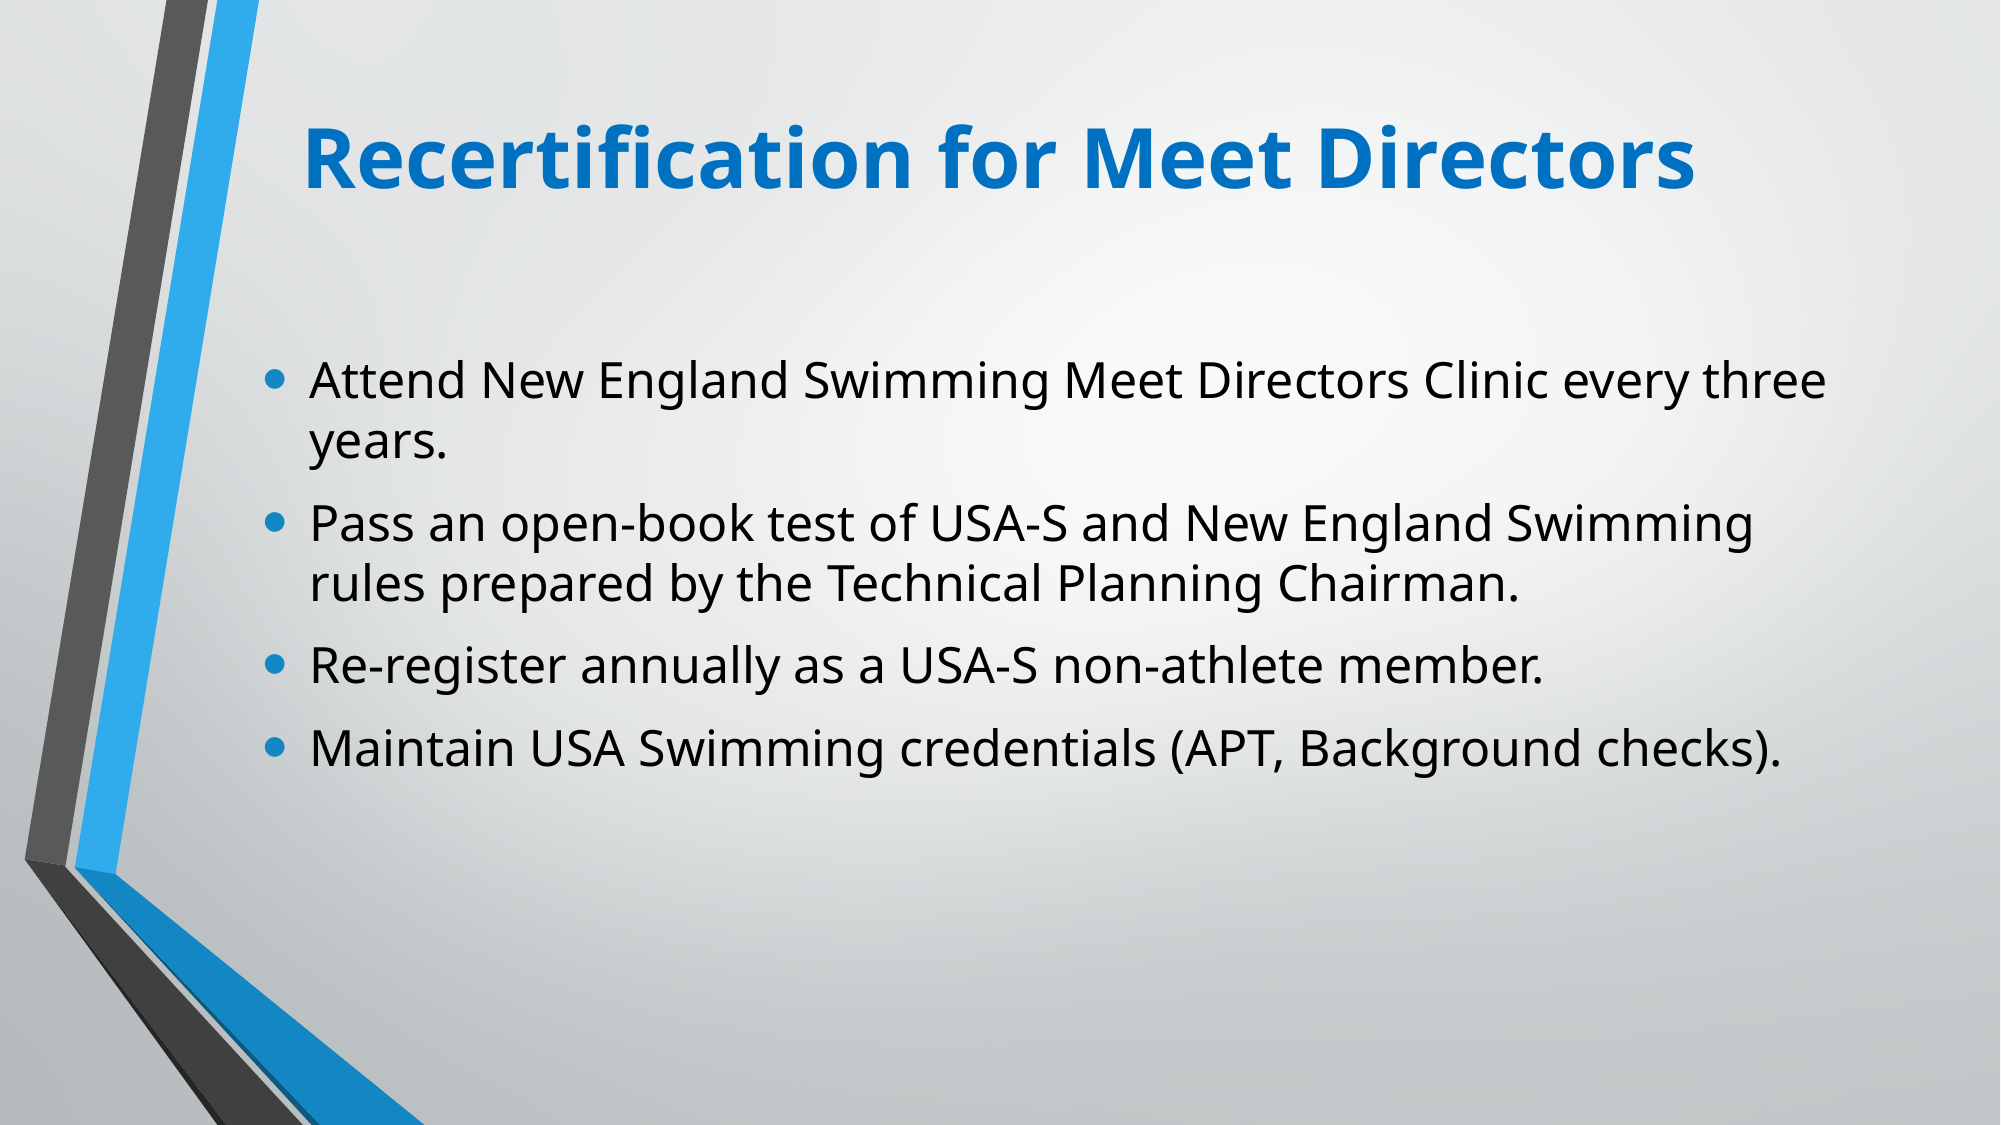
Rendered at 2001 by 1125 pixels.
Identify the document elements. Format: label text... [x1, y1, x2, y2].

list Attend New England Swimming Meet Directors Clinic every three years. Pass an open-book test of USA-S and New England Swimming rules prepared by the Technical Planning Chairman. Re-register annually as a USA-S non-athlete member. Maintain USA Swimming credentials (APT, Background checks). [247, 205, 1863, 920]
title Recertification for Meet Directors [137, 46, 1863, 264]
